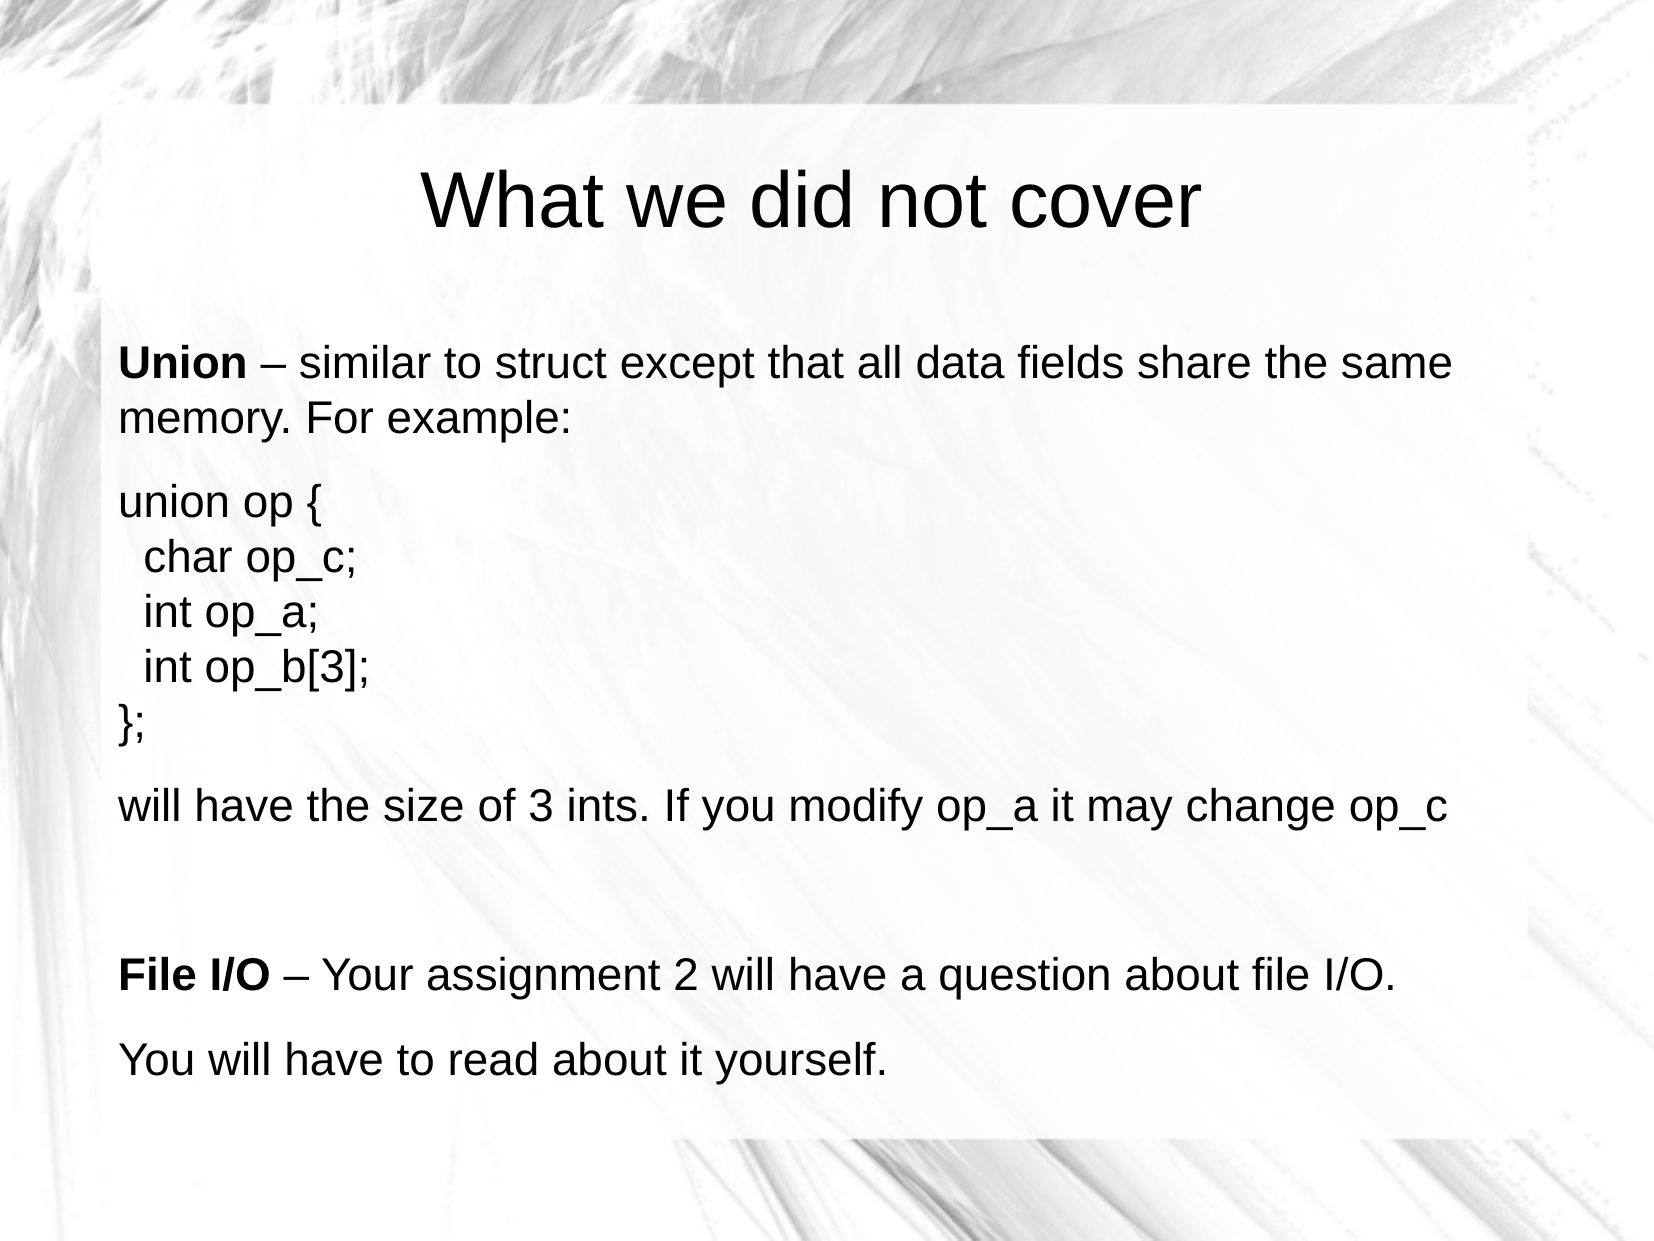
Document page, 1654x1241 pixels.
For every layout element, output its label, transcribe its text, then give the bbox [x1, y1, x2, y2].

title What we did not cover [118, 93, 1506, 299]
list Union – similar to struct except that all data fields share the same memory. For example: union op { char op_c; int op_a; int op_b[3]; }; will have the size of 3 ints. If you modify op_a it may change op_c File I/O – Your assignment 2 will have a question about file I/O. You will have to read about it yourself. [118, 332, 1571, 1121]
picture [0, 0, 1654, 1241]
